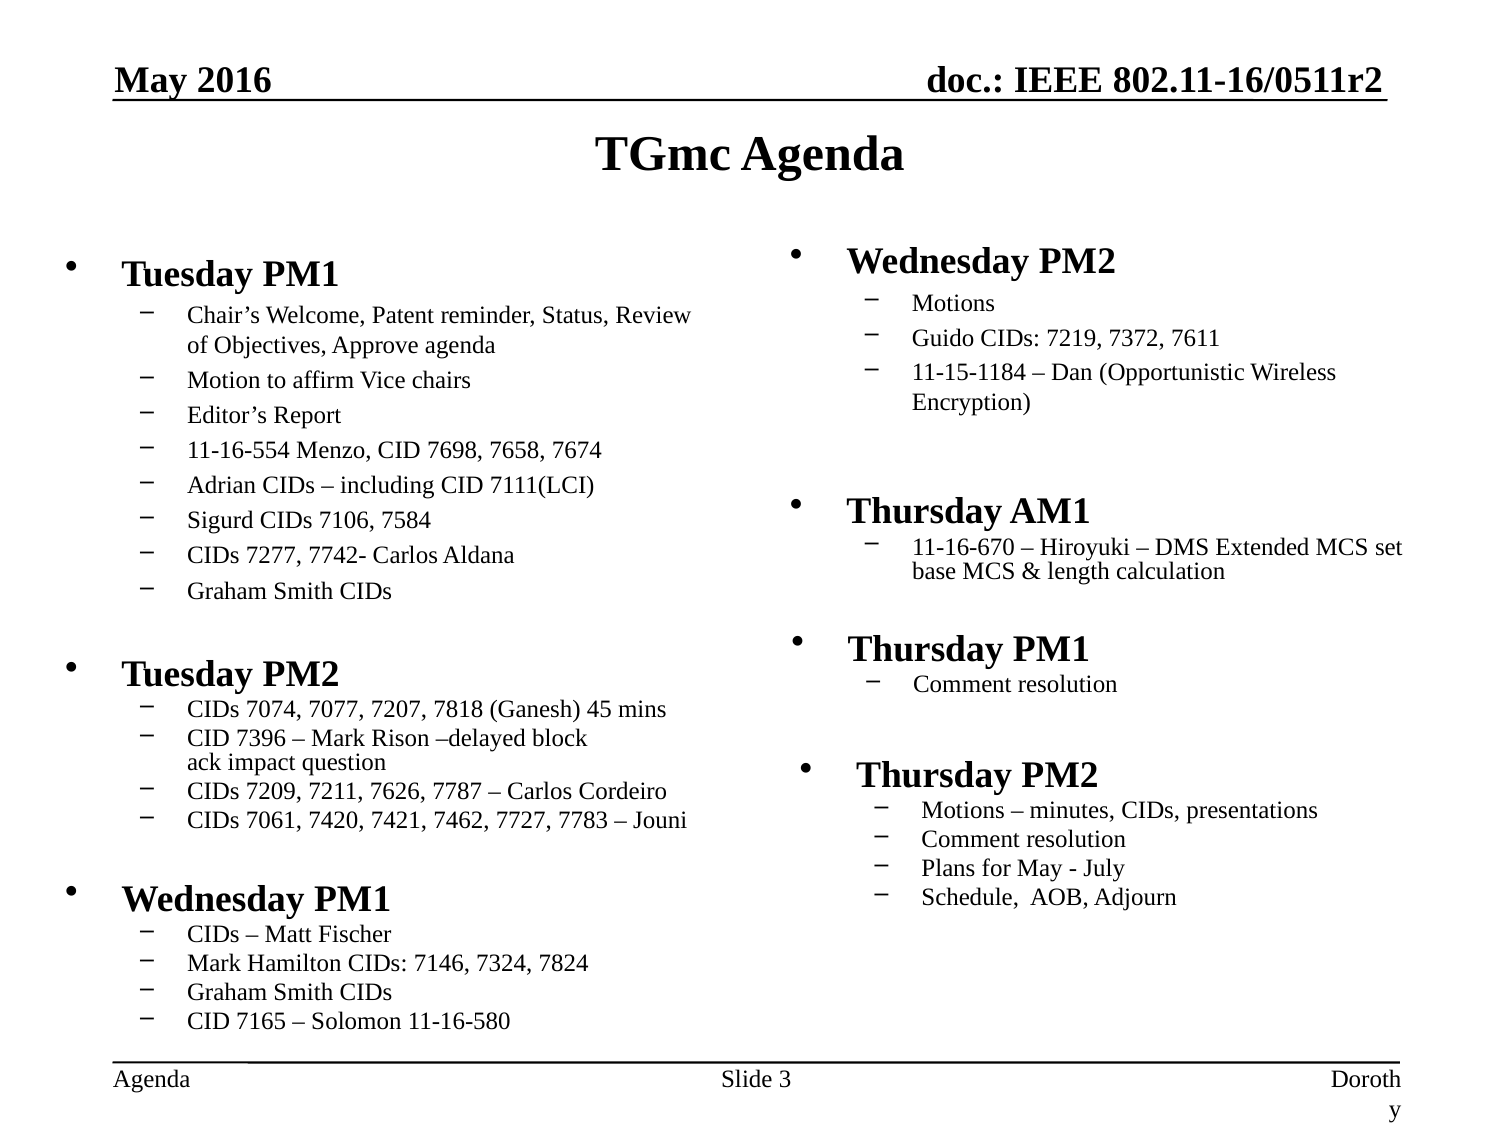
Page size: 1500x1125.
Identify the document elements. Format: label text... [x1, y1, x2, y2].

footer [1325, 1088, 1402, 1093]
text_box Tuesday PM2 CIDs 7074, 7077, 7207, 7818 (Ganesh) 45 mins CID 7396 – Mark Rison –delayed block ack impact question CIDs 7209, 7211, 7626, 7787 – Carlos Cordeiro CIDs 7061, 7420, 7421, 7462, 7727, 7783 – Jouni [50, 650, 812, 849]
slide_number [114, 54, 425, 100]
slide_number Slide 3 [712, 1088, 800, 1093]
title TGmc Agenda [112, 112, 1388, 188]
text_box Wednesday PM1 CIDs – Matt Fischer Mark Hamilton CIDs: 7146, 7324, 7824 Graham Smith CIDs CID 7165 – Solomon 11-16-580 [50, 874, 812, 1088]
text_box Thursday PM1 Comment resolution [776, 624, 1431, 800]
text_box Thursday AM1 11-16-670 – Hiroyuki – DMS Extended MCS set base MCS & length calculation [774, 487, 1430, 663]
text_box Wednesday PM2 Motions Guido CIDs: 7219, 7372, 7611 11-15-1184 – Dan (Opportunistic Wireless Encryption) [774, 237, 1458, 463]
text_box Tuesday PM1 Chair’s Welcome, Patent reminder, Status, Review of Objectives, Approve agenda Motion to affirm Vice chairs Editor’s Report 11-16-554 Menzo, CID 7698, 7658, 7674 Adrian CIDs – including CID 7111(LCI) Sigurd CIDs 7106, 7584 CIDs 7277, 7742- Carlos Aldana Graham Smith CIDs [50, 249, 708, 638]
text_box Thursday PM2 Motions – minutes, CIDs, presentations Comment resolution Plans for May - July Schedule, AOB, Adjourn [784, 751, 1440, 1088]
